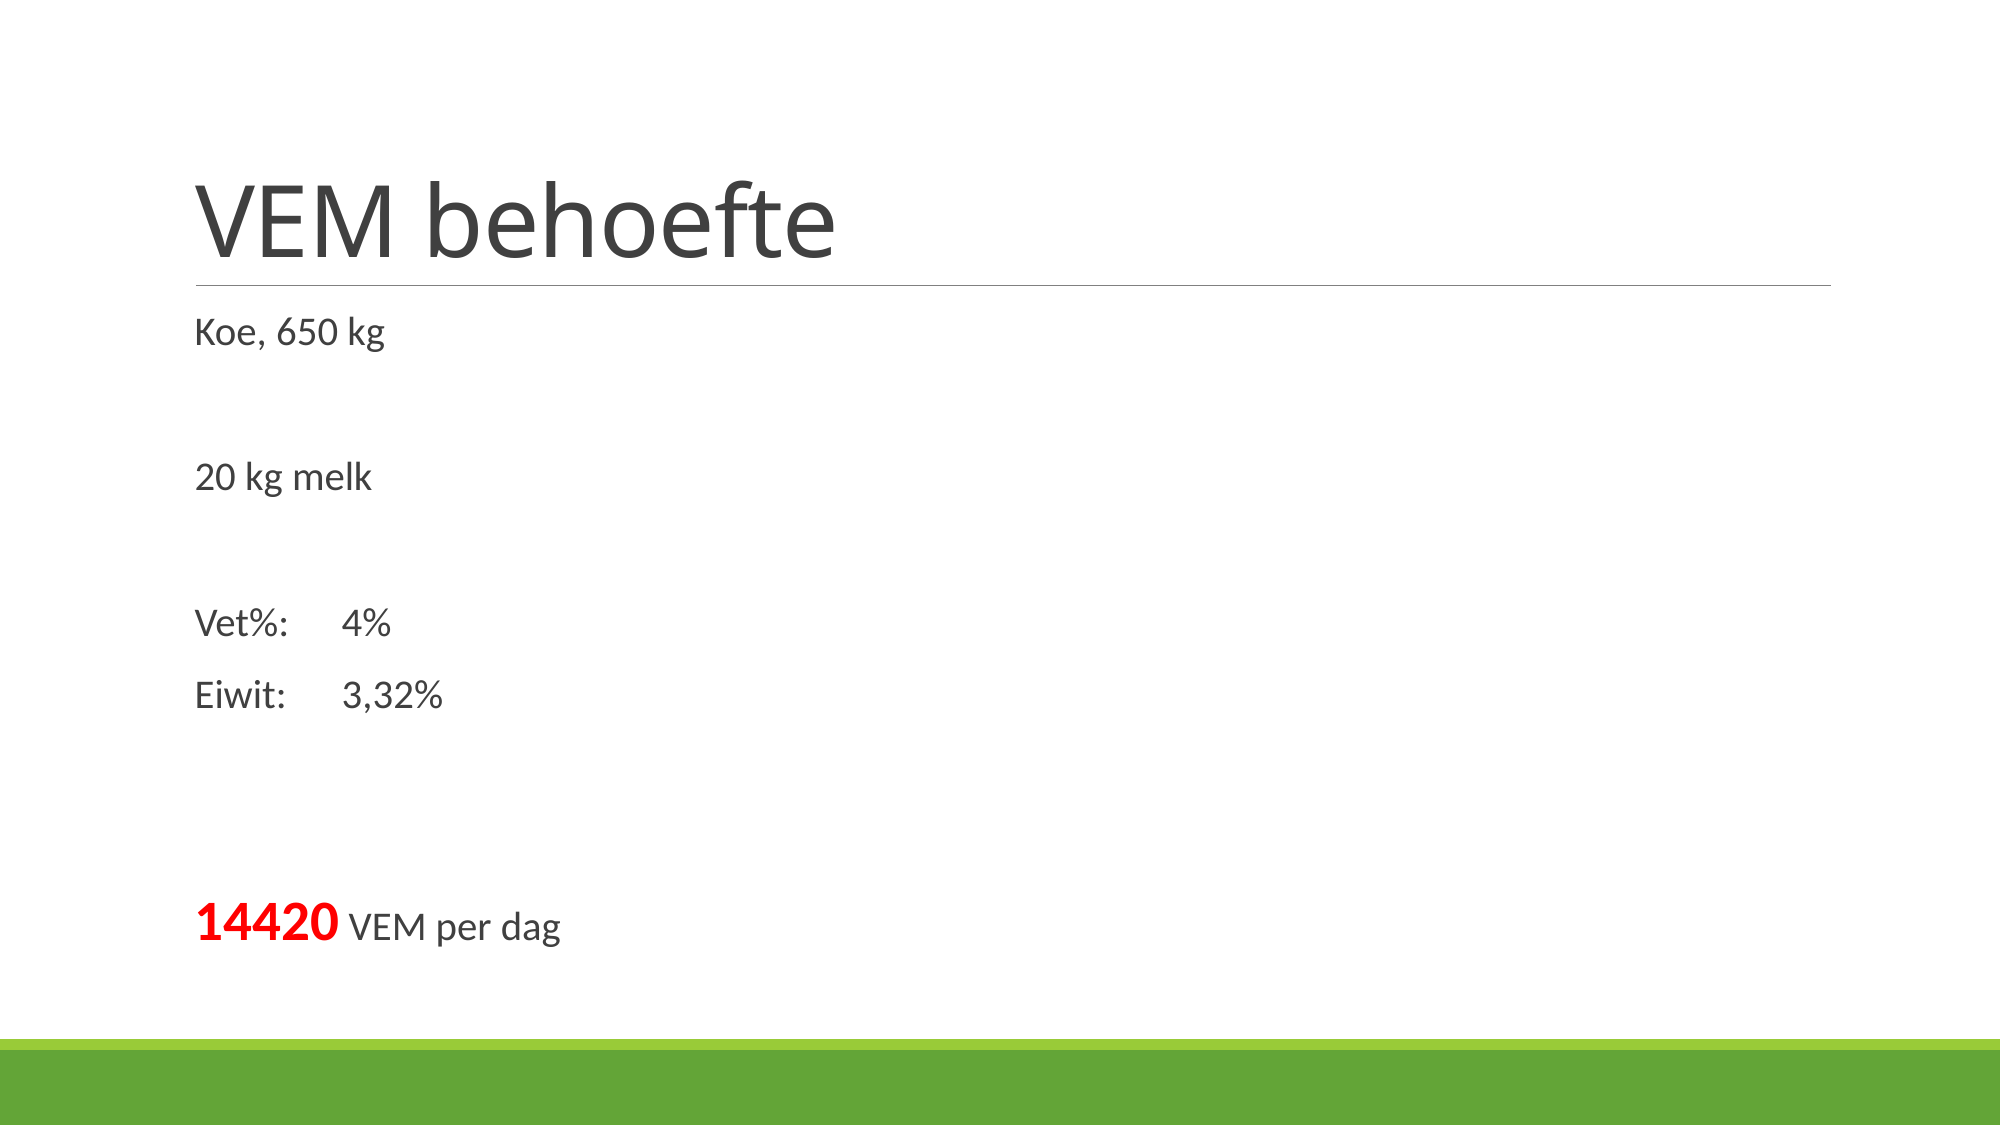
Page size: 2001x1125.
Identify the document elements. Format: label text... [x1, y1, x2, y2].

title VEM behoefte [180, 47, 1830, 285]
list Koe, 650 kg 20 kg melk Vet%: 4% Eiwit: 3,32% 14420 VEM per dag [180, 302, 1830, 963]
